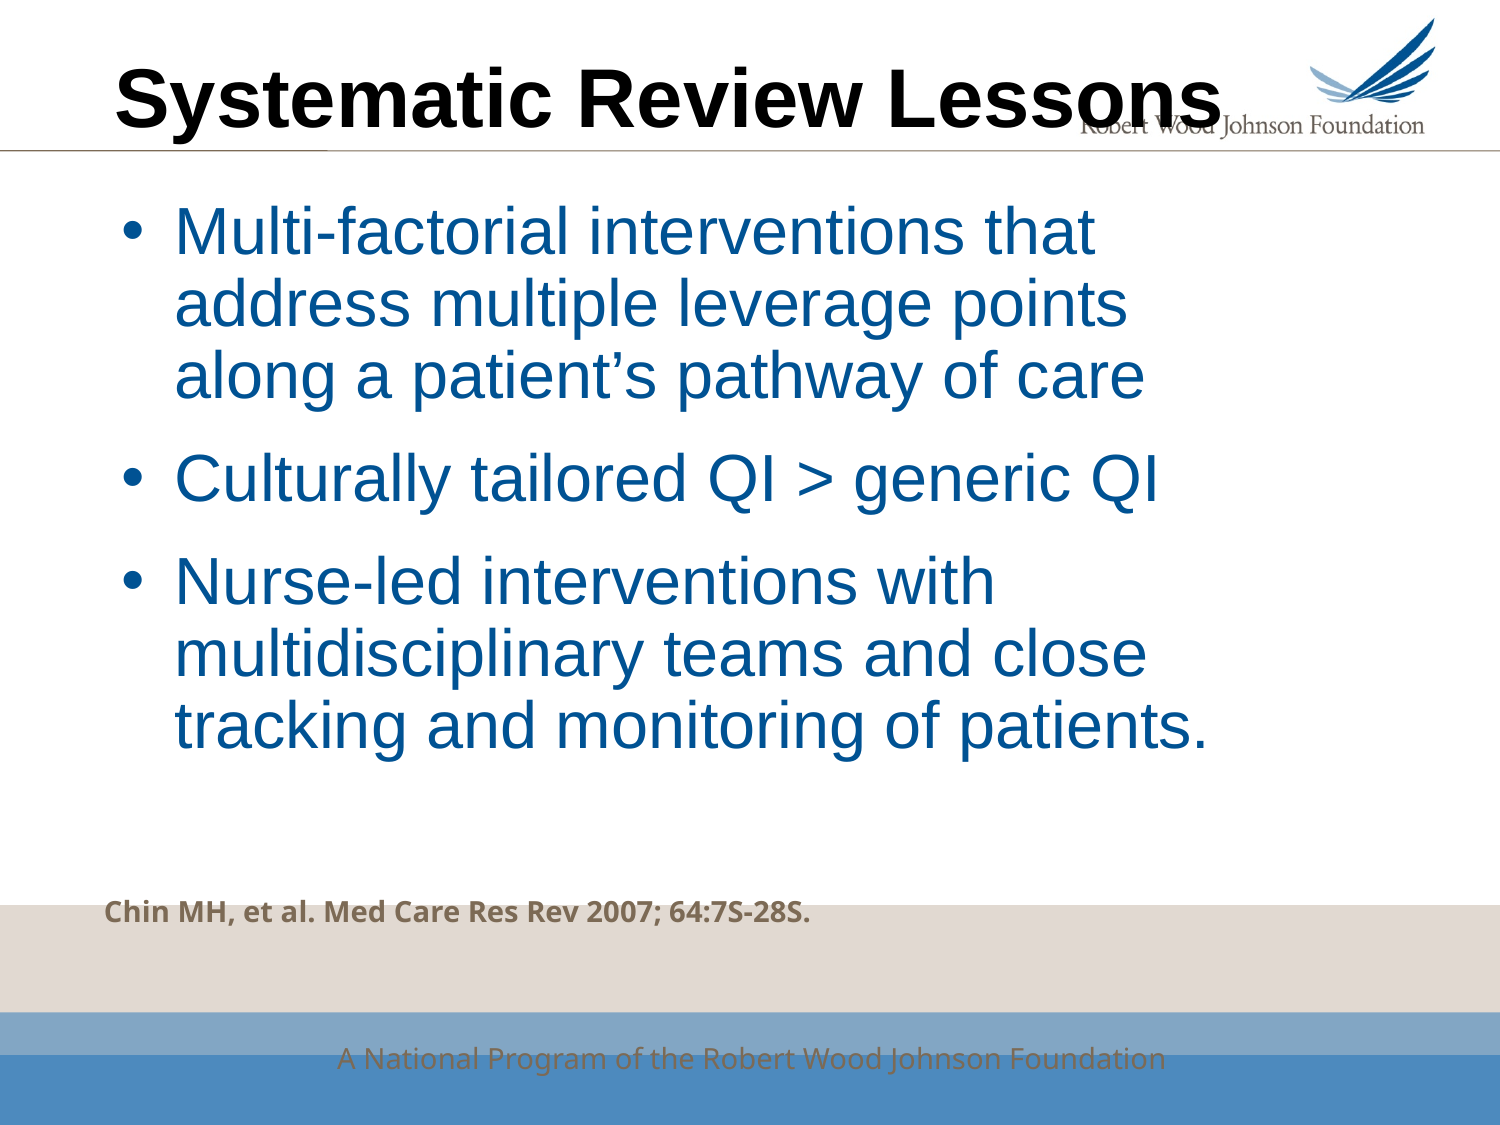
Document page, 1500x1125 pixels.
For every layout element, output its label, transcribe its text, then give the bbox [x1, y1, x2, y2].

title Systematic Review Lessons [103, 36, 1376, 149]
list Multi-factorial interventions that address multiple leverage points along a patient’s pathway of care Culturally tailored QI > generic QI Nurse-led interventions with multidisciplinary teams and close tracking and monitoring of patients. Chin MH, et al. Med Care Res Rev 2007; 64:7S-28S. [99, 192, 1236, 899]
picture [1076, 15, 1438, 142]
